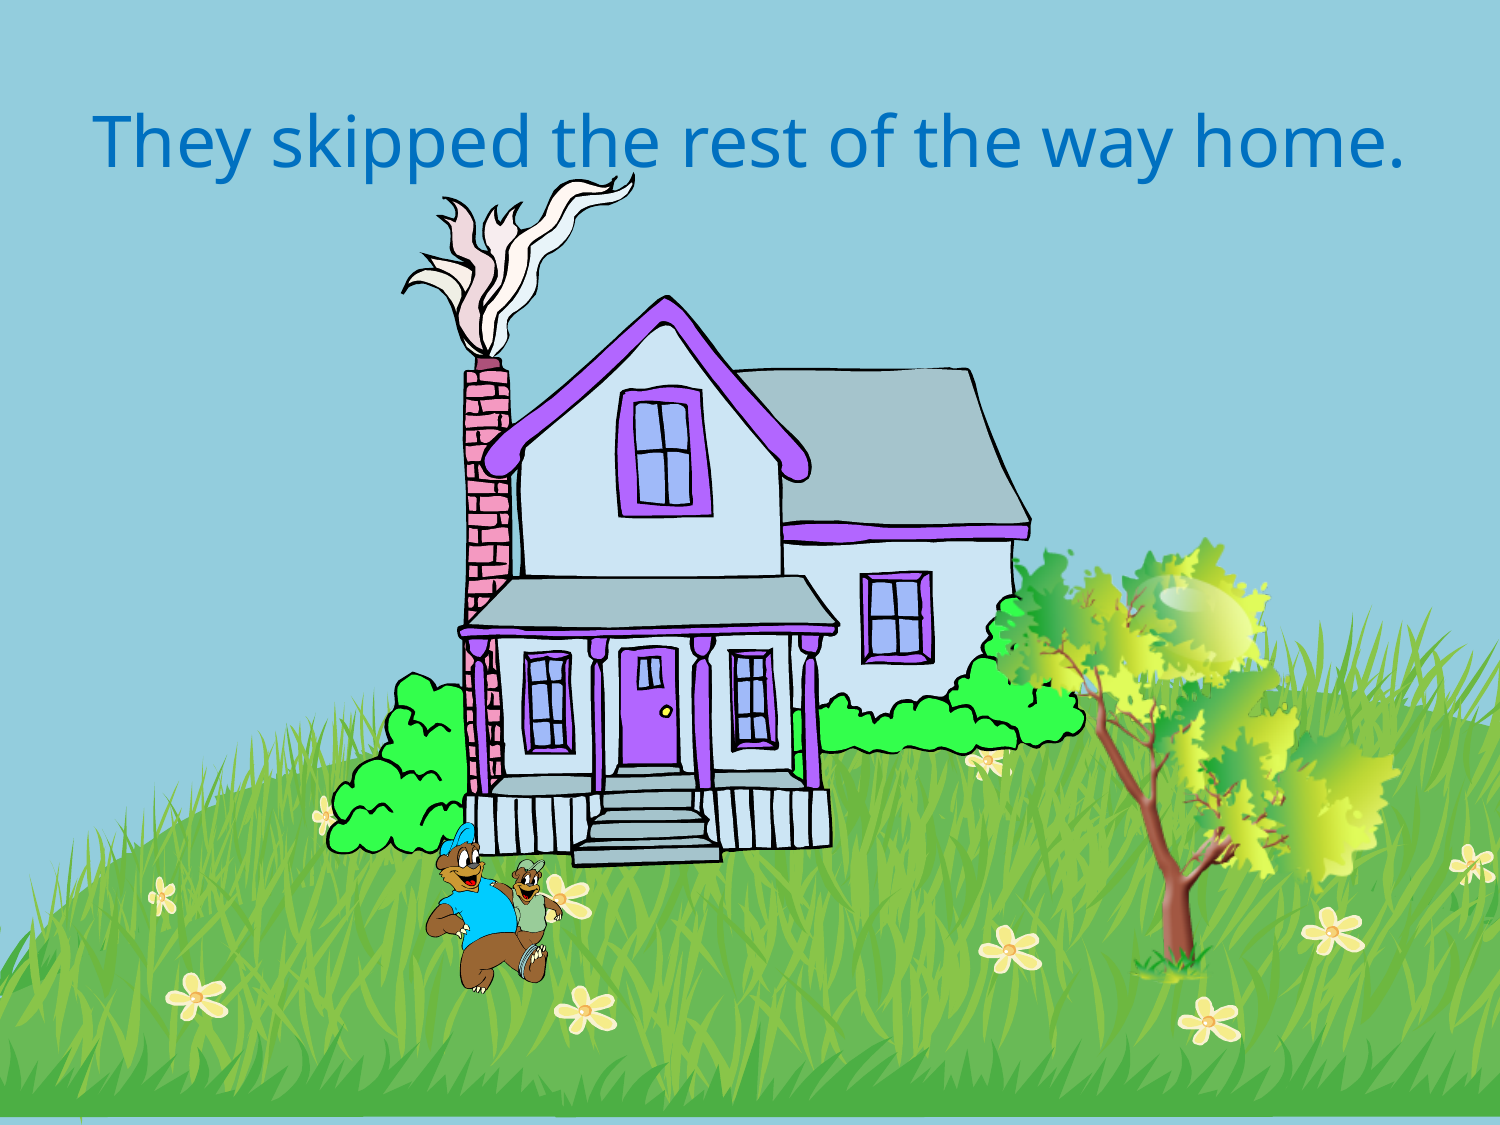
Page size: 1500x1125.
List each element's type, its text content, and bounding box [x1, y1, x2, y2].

picture [0, 171, 1500, 1125]
title They skipped the rest of the way home. [75, 45, 1425, 233]
